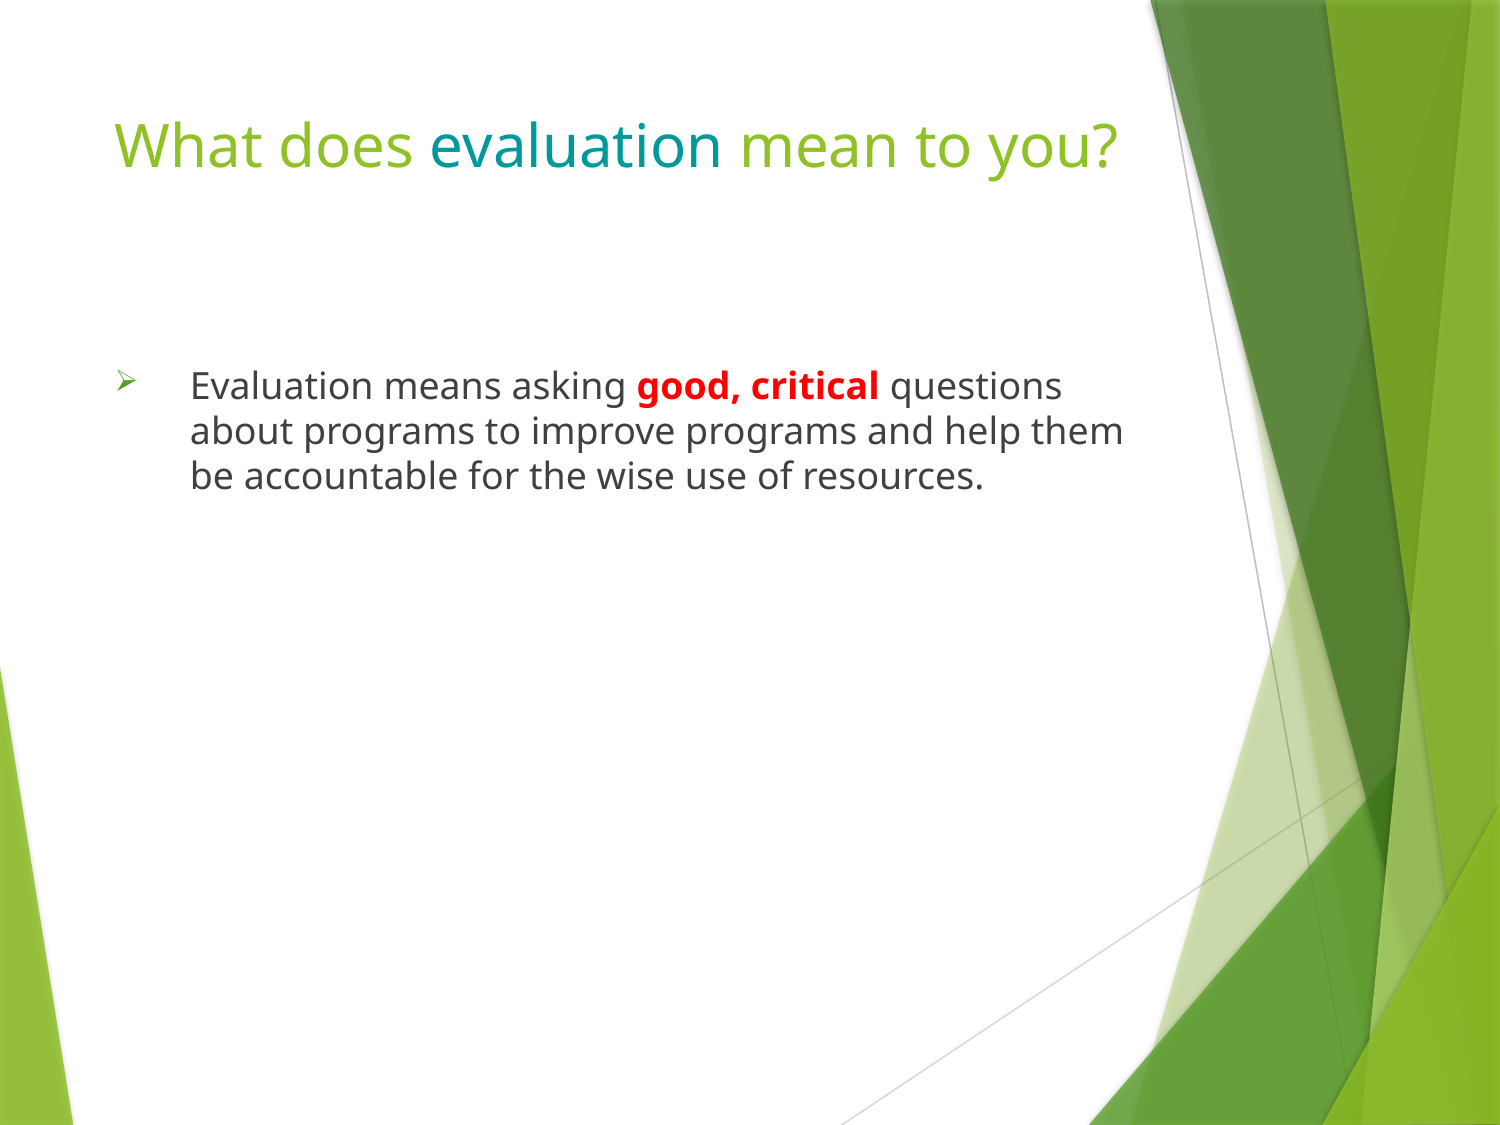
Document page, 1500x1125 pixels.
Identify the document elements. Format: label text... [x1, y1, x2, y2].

list Evaluation means asking good, critical questions about programs to improve programs and help them be accountable for the wise use of resources. [99, 354, 1142, 992]
title What does evaluation mean to you? [99, 99, 1142, 317]
